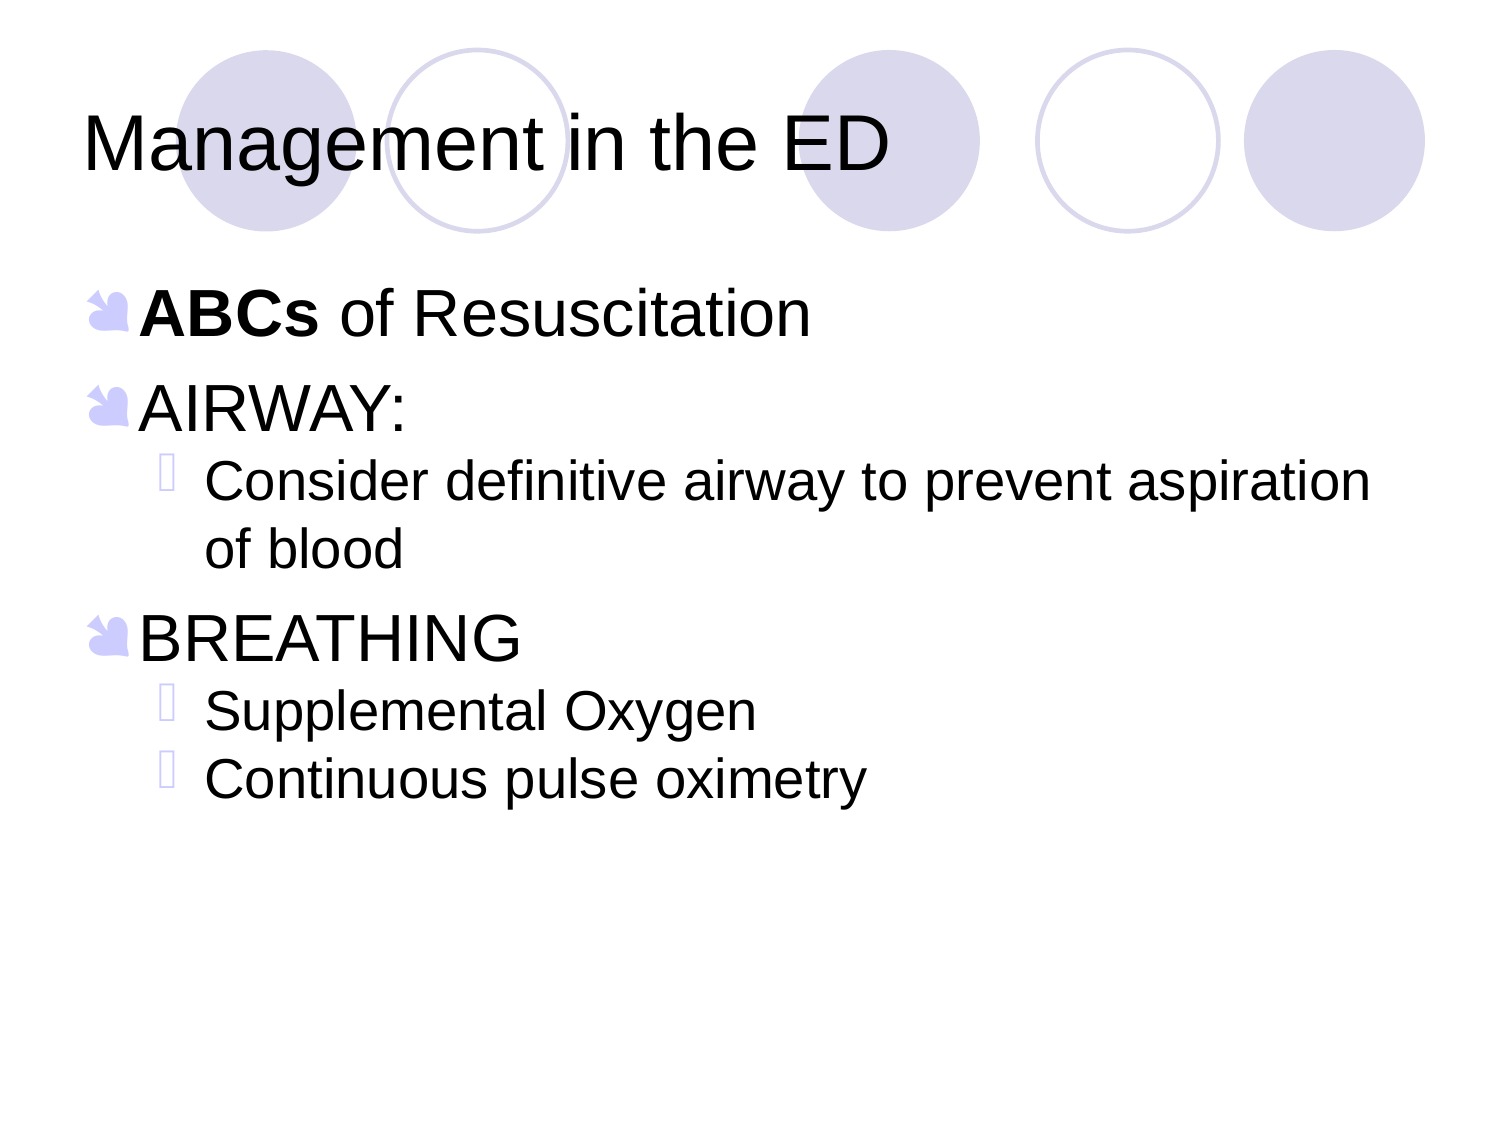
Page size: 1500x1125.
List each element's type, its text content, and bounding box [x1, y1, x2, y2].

list ABCs of Resuscitation AIRWAY: Consider definitive airway to prevent aspiration of blood BREATHING Supplemental Oxygen Continuous pulse oximetry [74, 261, 1426, 1007]
title Management in the ED [74, 44, 1426, 234]
